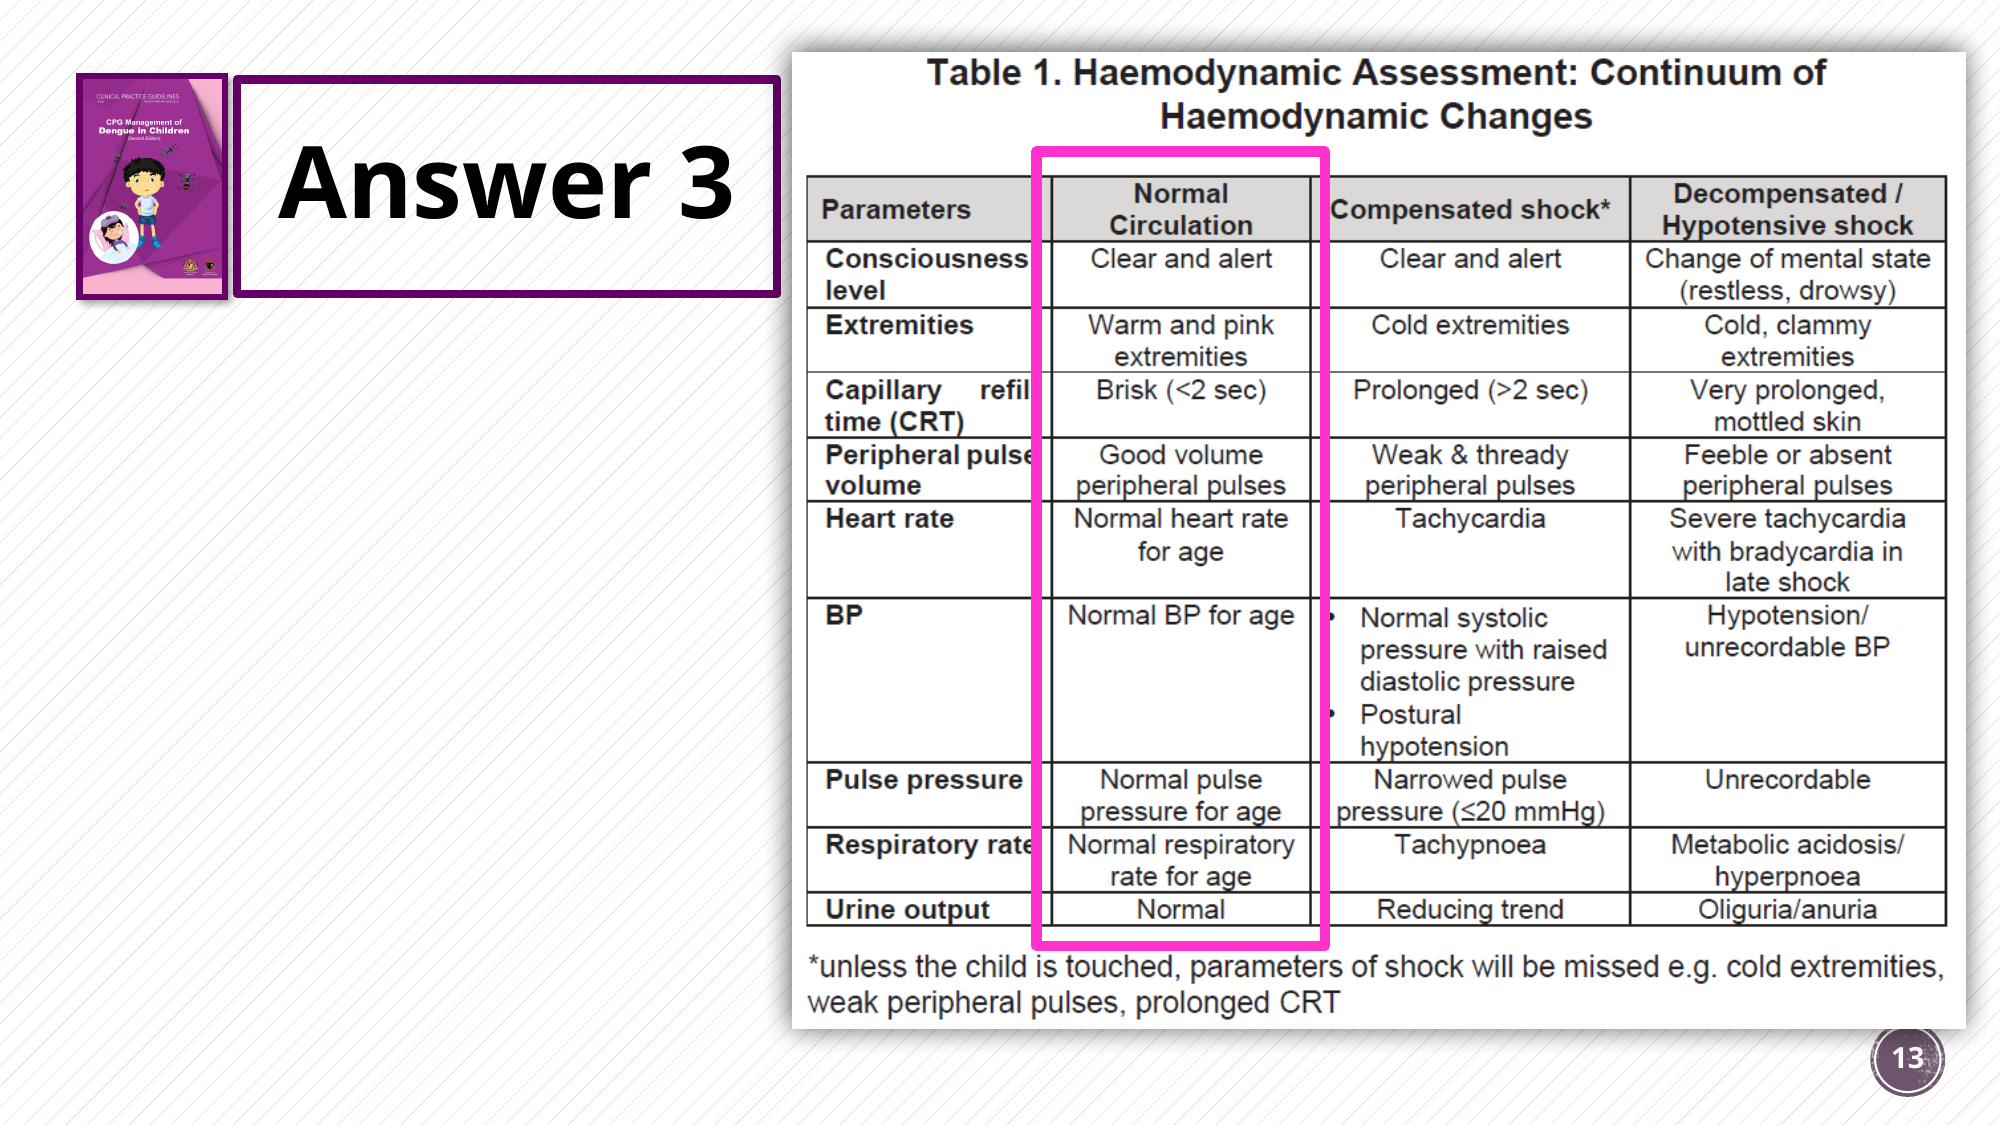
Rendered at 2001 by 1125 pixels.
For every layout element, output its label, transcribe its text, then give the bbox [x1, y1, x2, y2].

picture [792, 52, 1966, 1029]
text_box Answer 3 [237, 79, 769, 294]
picture [83, 79, 222, 294]
slide_number 13 [1855, 1047, 1961, 1089]
